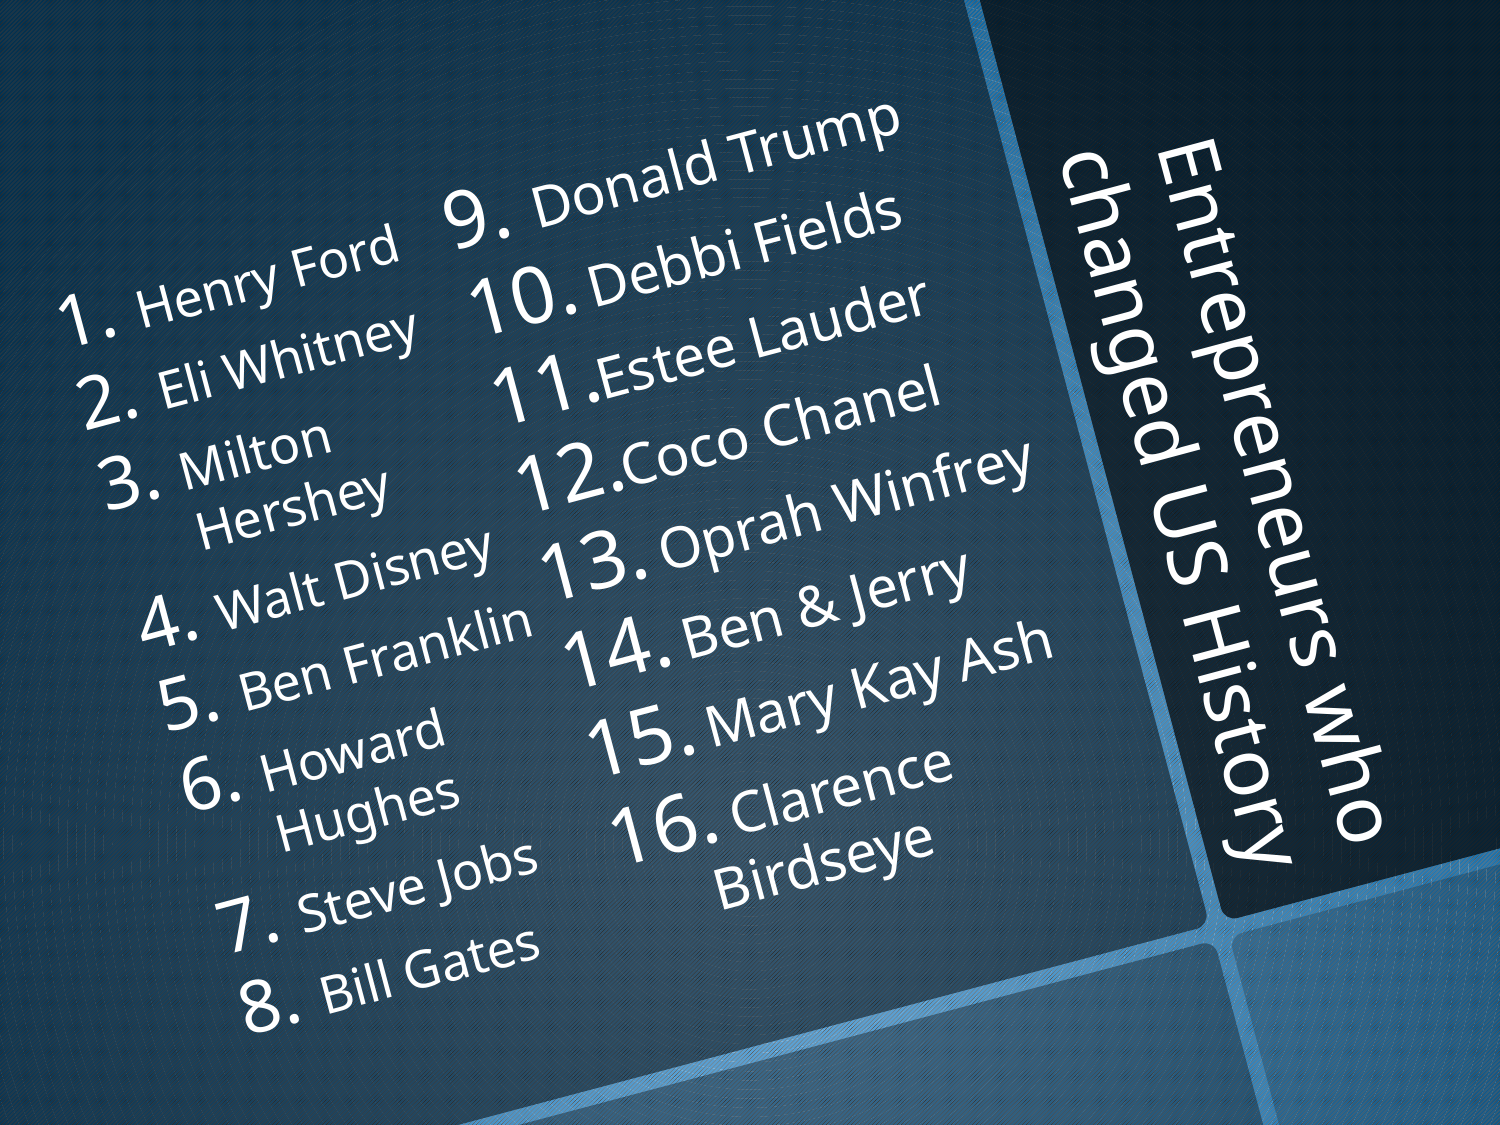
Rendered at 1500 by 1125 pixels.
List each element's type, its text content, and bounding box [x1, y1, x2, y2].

list Henry Ford Eli Whitney Milton Hershey Walt Disney Ben Franklin Howard Hughes Steve Jobs Bill Gates [33, 193, 625, 1065]
title Entrepreneurs who changed US History [1027, 71, 1460, 897]
list Donald Trump Debbi Fields Estee Lauder Coco Chanel Oprah Winfrey Ben & Jerry Mary Kay Ash Clarence Birdseye [420, 46, 1178, 961]
